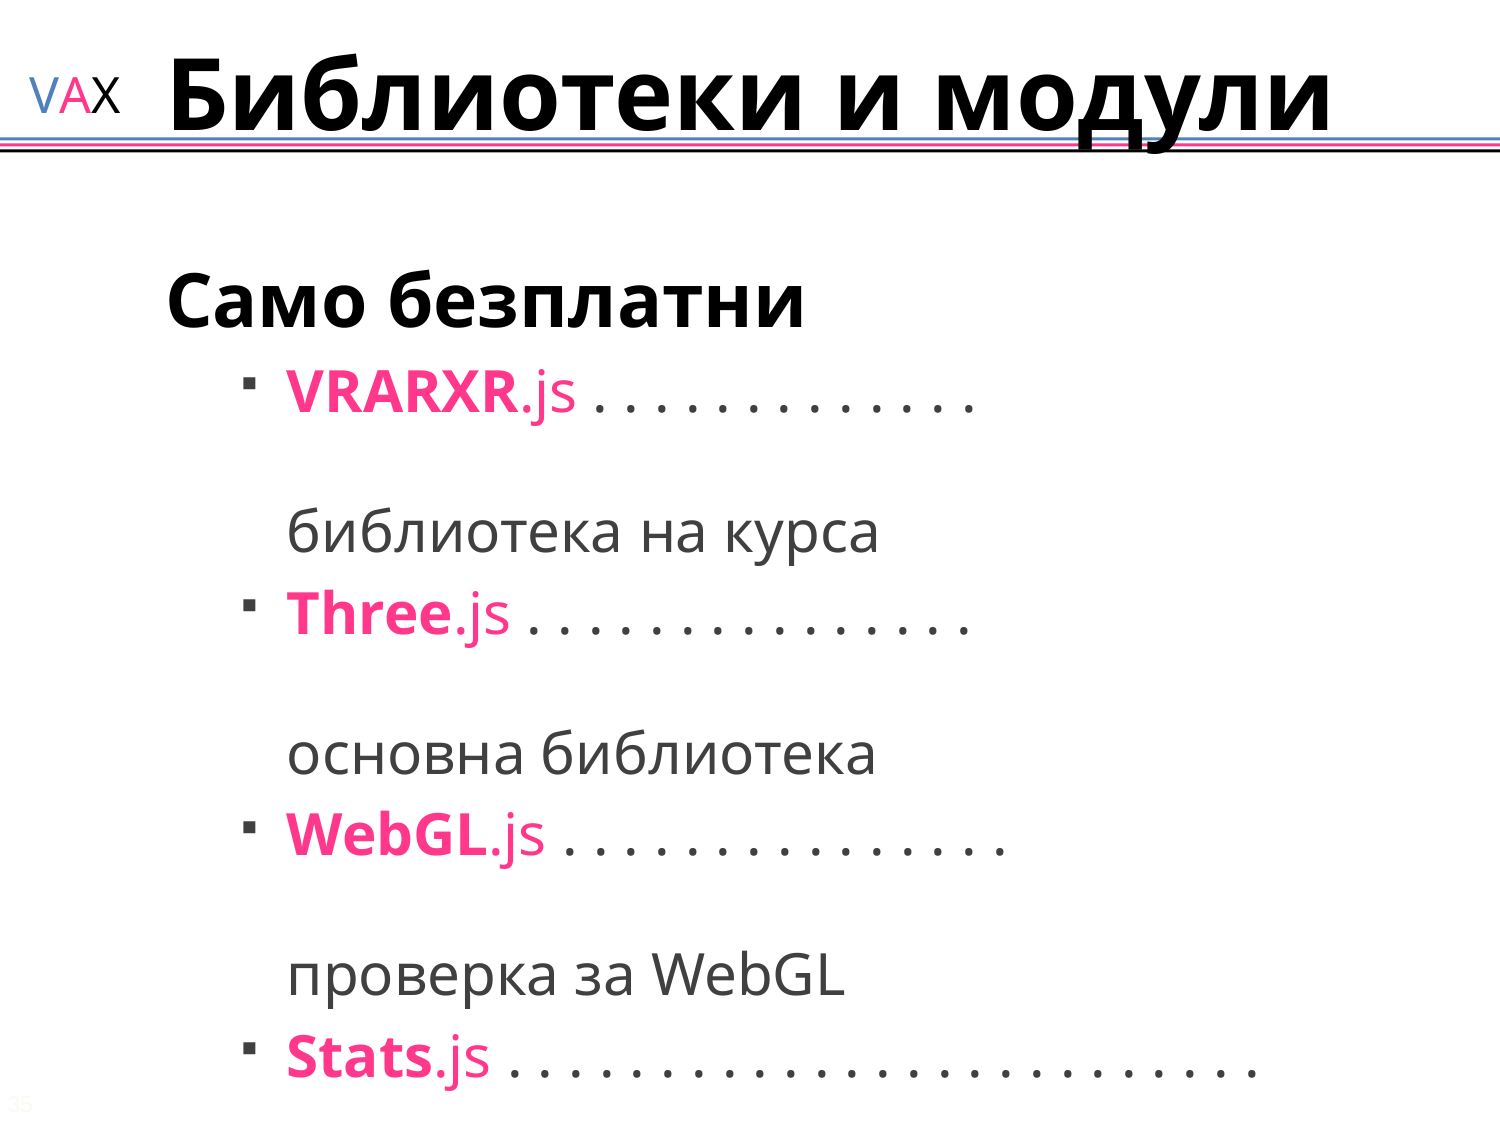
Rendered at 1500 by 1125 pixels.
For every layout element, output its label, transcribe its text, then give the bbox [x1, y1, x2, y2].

title Библиотеки и модули [0, 37, 1500, 147]
list Само безплатни VRARXR.js . . . . . . . . . . . . . библиотека на курса Three.js . . . . . . . . . . . . . . . основна библиотека WebGL.js . . . . . . . . . . . . . . . проверка за WebGL Stats.js . . . . . . . . . . . . . . . . . . . . . . . . . статистика Tween.js . . . . . . . . . . . . . . . . . . плавна анимация Dat.GUI.js . . . . . . . . . интерактивни параметри OrbitControls.js . . . . . . . . орбитална навигация [150, 200, 1488, 1113]
